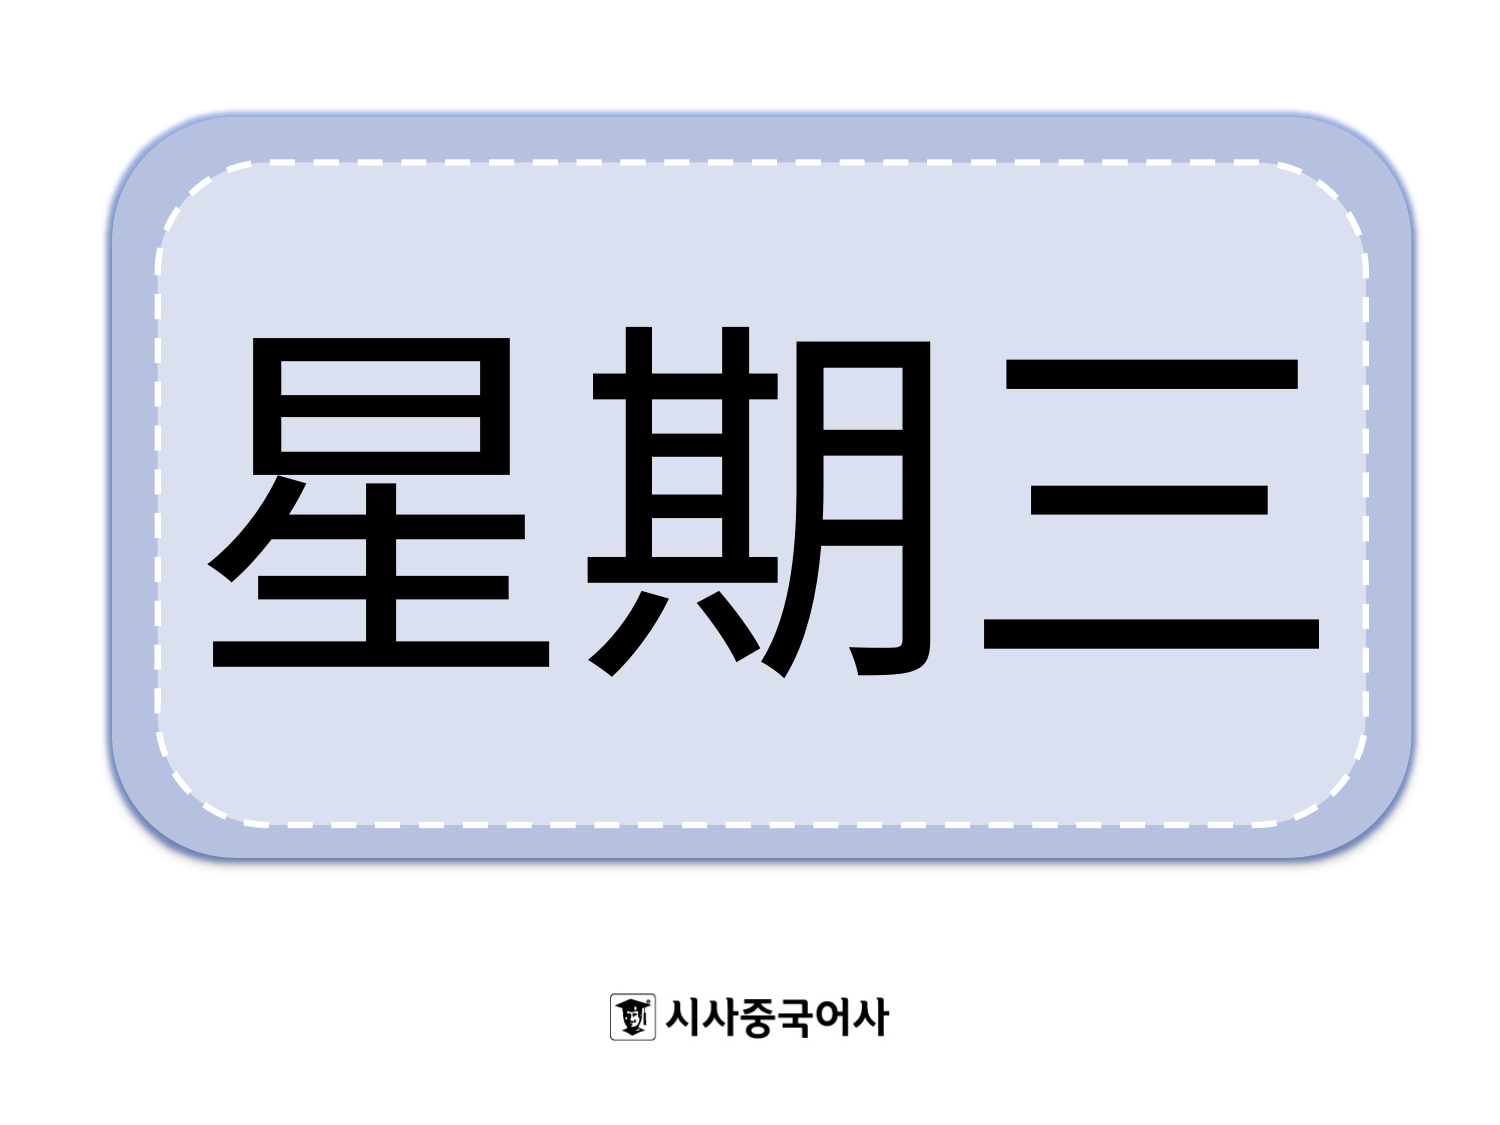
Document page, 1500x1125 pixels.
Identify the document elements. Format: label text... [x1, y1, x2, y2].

picture [602, 987, 898, 1047]
text_box 星期三 [162, 160, 1371, 824]
